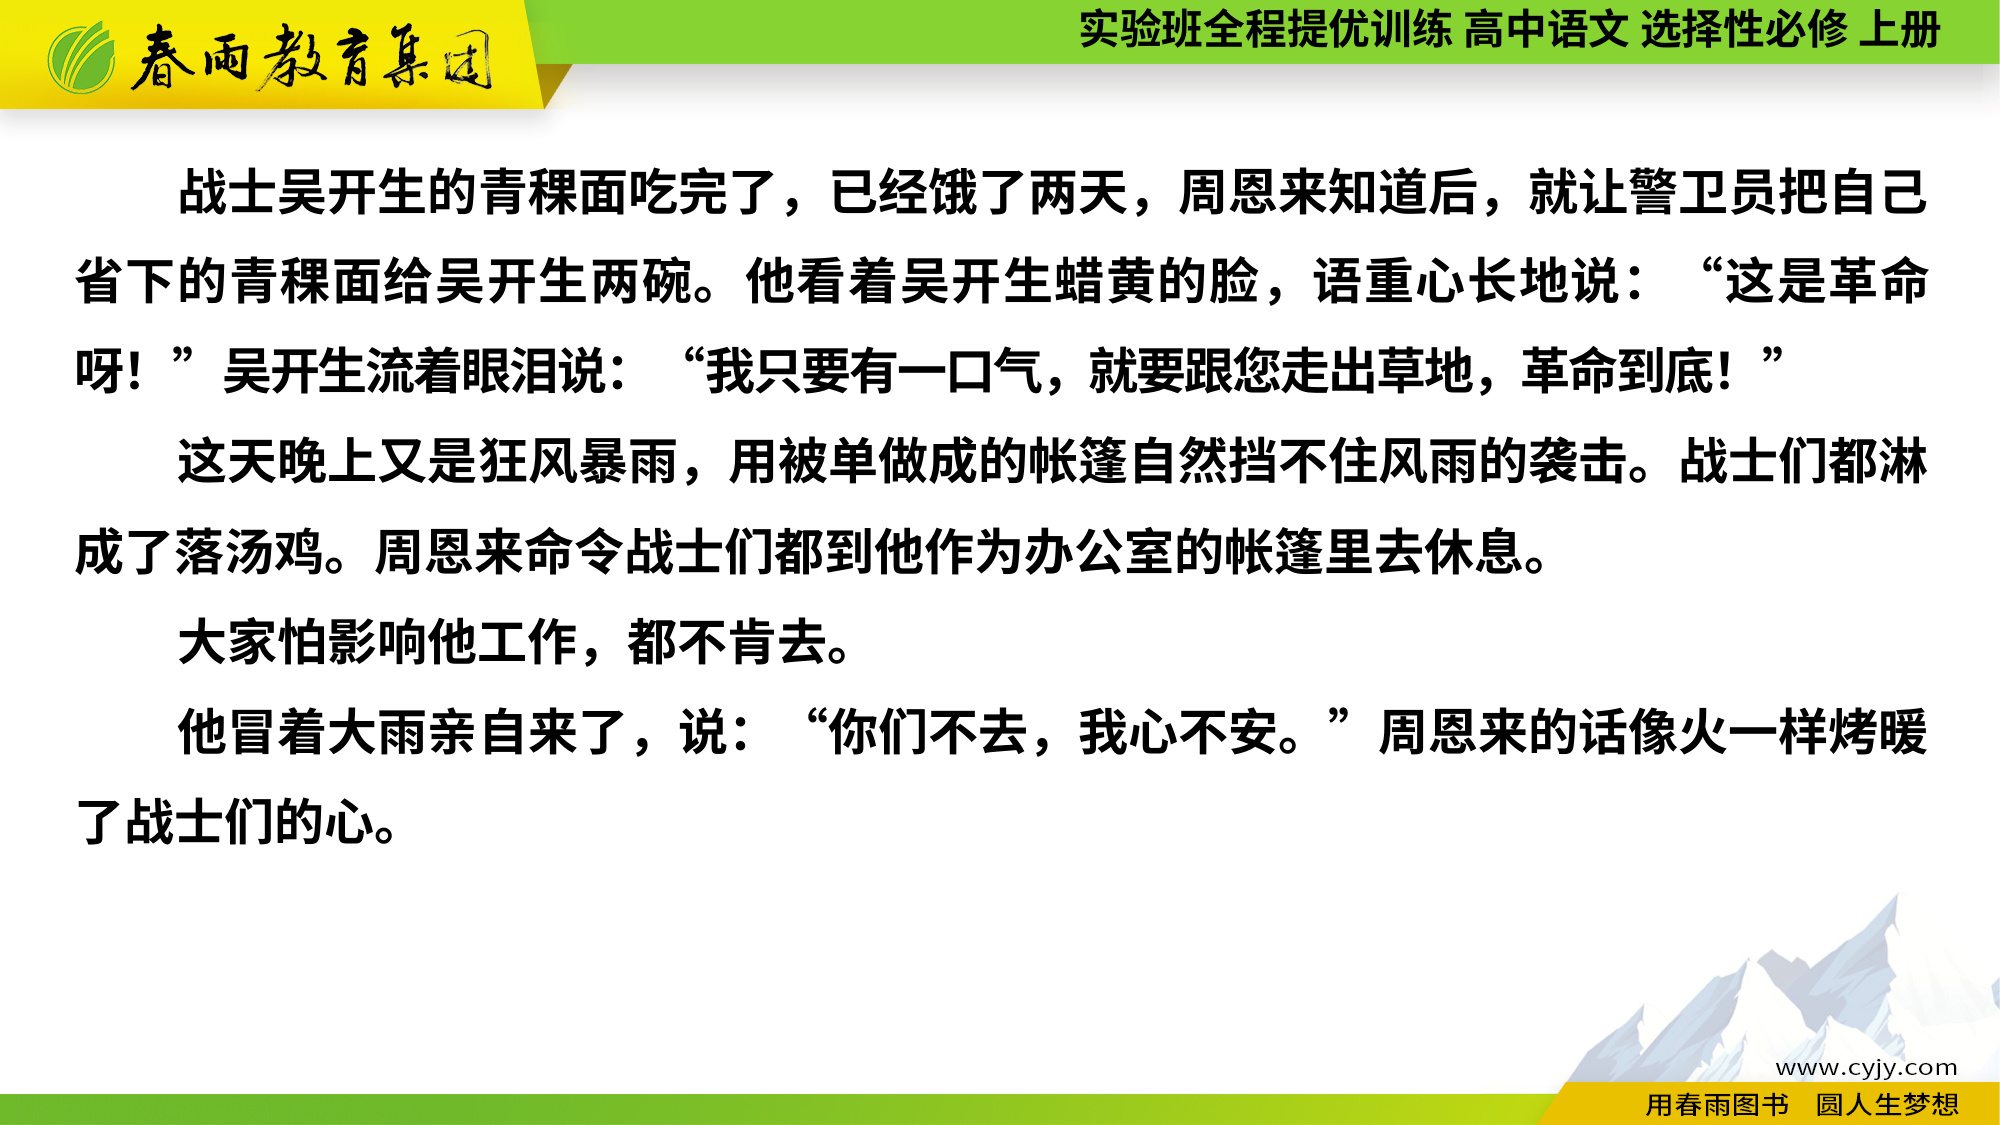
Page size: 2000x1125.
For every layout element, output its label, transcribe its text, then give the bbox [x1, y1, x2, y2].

list 战士吴开生的青稞面吃完了，已经饿了两天，周恩来知道后，就让警卫员把自己省下的青稞面给吴开生两碗。他看着吴开生蜡黄的脸，语重心长地说：“这是革命呀！”吴开生流着眼泪说：“我只要有一口气，就要跟您走出草地，革命到底！” 这天晚上又是狂风暴雨，用被单做成的帐篷自然挡不住风雨的袭击。战士们都淋成了落汤鸡。周恩来命令战士们都到他作为办公室的帐篷里去休息。 大家怕影响他工作，都不肯去。 他冒着大雨亲自来了，说：“你们不去，我心不安。”周恩来的话像火一样烤暖了战士们的心。 [59, 122, 1944, 865]
picture [0, 0, 2000, 1125]
